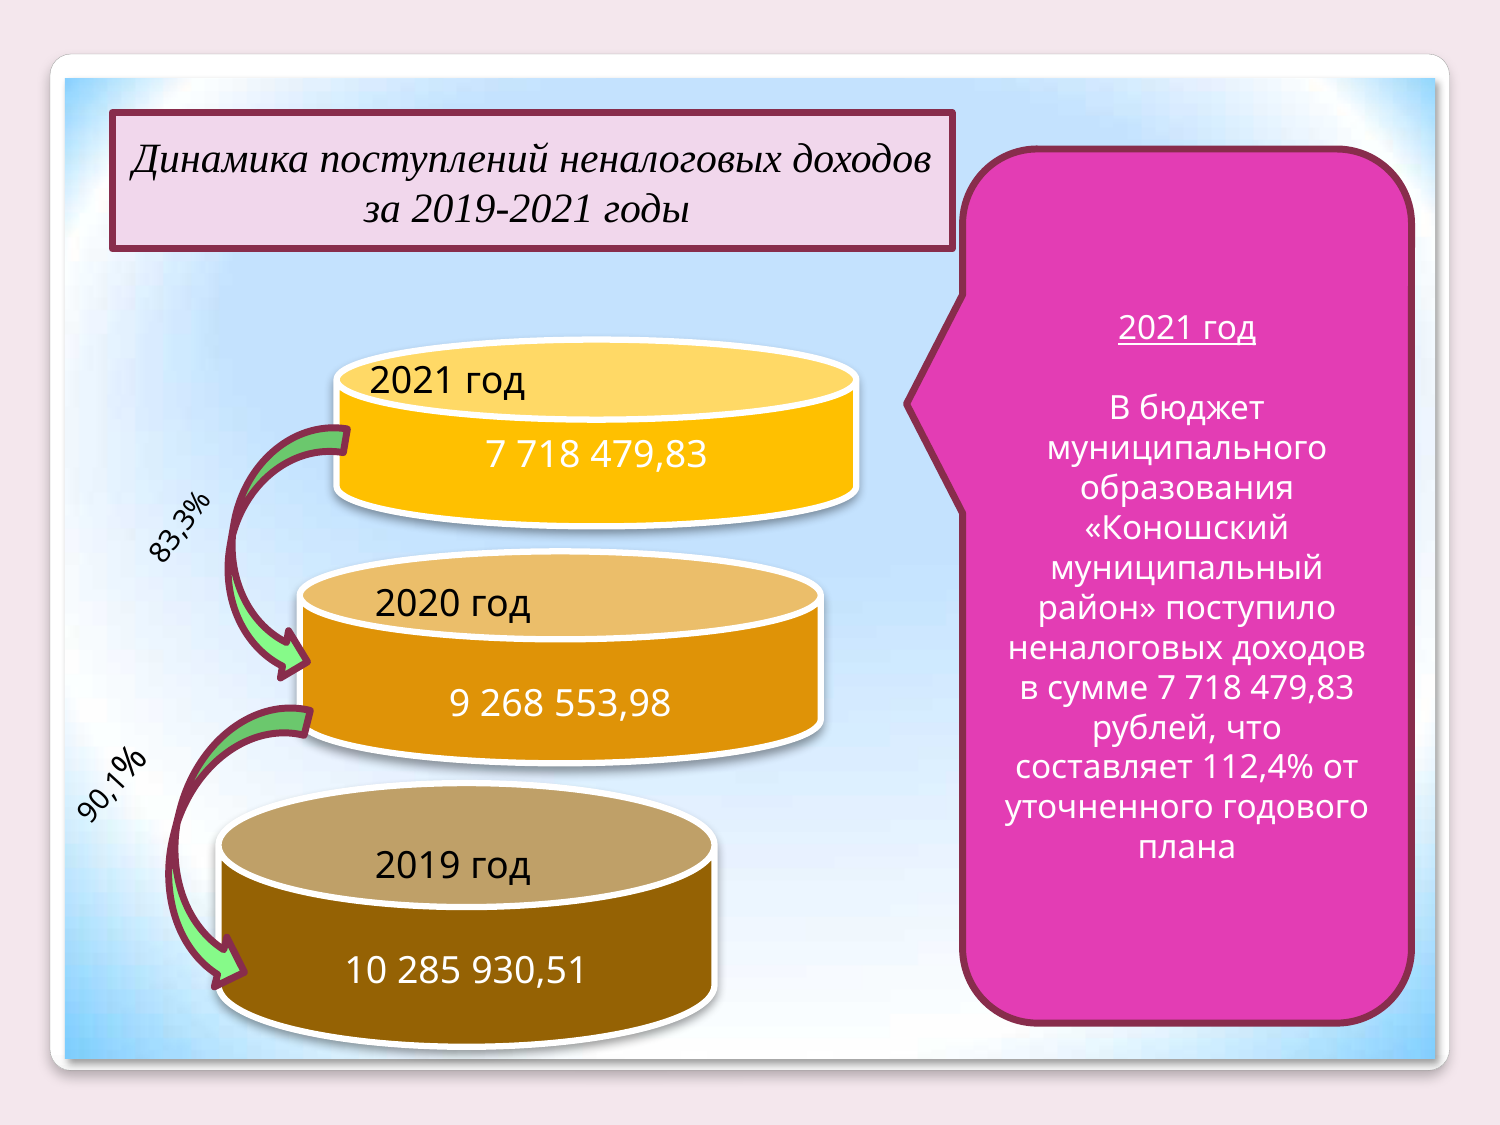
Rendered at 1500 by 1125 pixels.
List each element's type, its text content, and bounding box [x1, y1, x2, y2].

text_box 90,1% [46, 794, 57, 815]
picture [64, 77, 1436, 1059]
